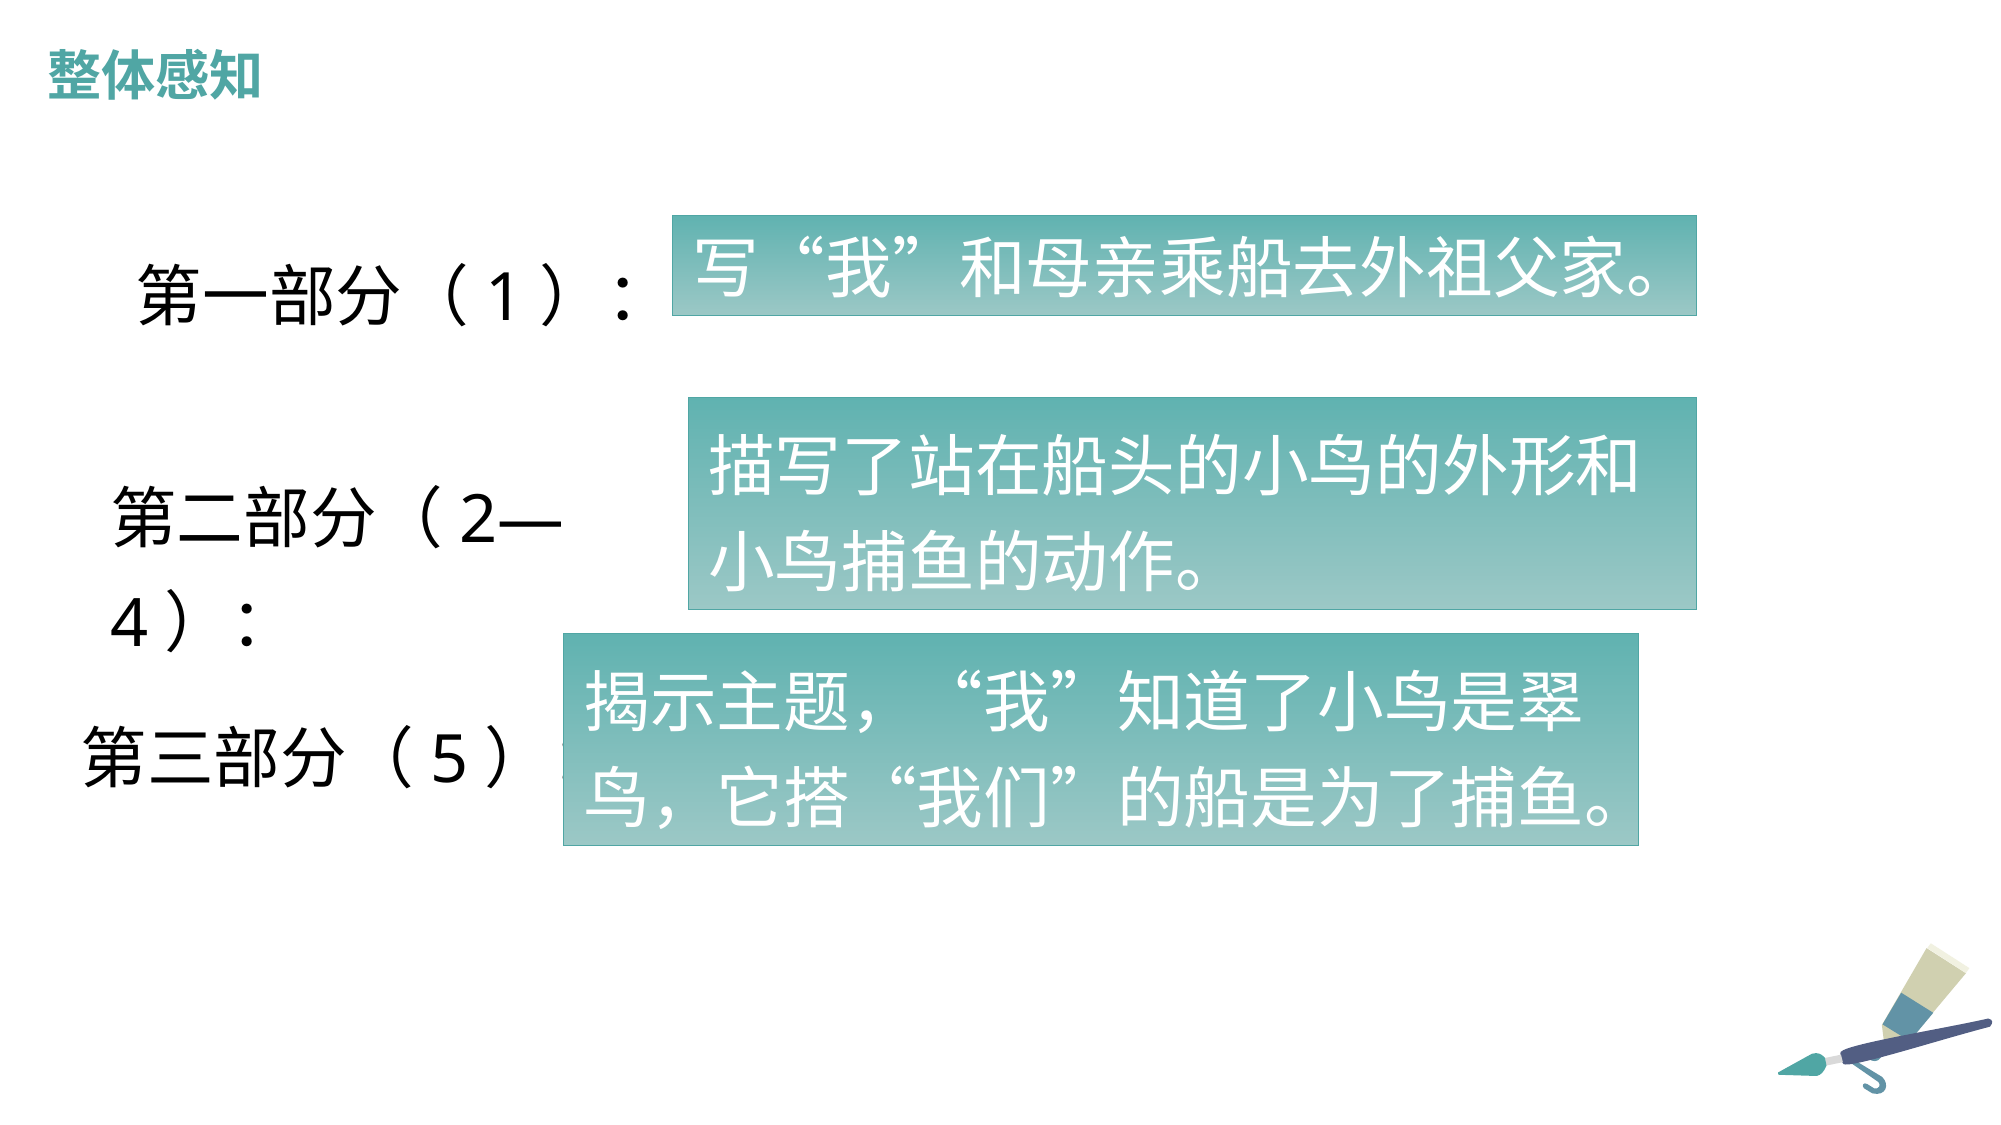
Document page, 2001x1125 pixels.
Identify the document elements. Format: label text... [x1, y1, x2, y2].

text_box 写“我”和母亲乘船去外祖父家。 [672, 215, 1697, 316]
text_box 整体感知 [32, 33, 347, 114]
text_box 第二部分（2—4）： [89, 442, 685, 670]
text_box 揭示主题，“我”知道了小鸟是翠鸟，它搭“我们”的船是为了捕鱼。 [563, 633, 1639, 846]
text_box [1811, 945, 1974, 1125]
text_box 第一部分（1）： [115, 219, 689, 344]
text_box 第三部分（5）： [60, 674, 563, 806]
text_box 描写了站在船头的小鸟的外形和小鸟捕鱼的动作。 [688, 397, 1697, 610]
